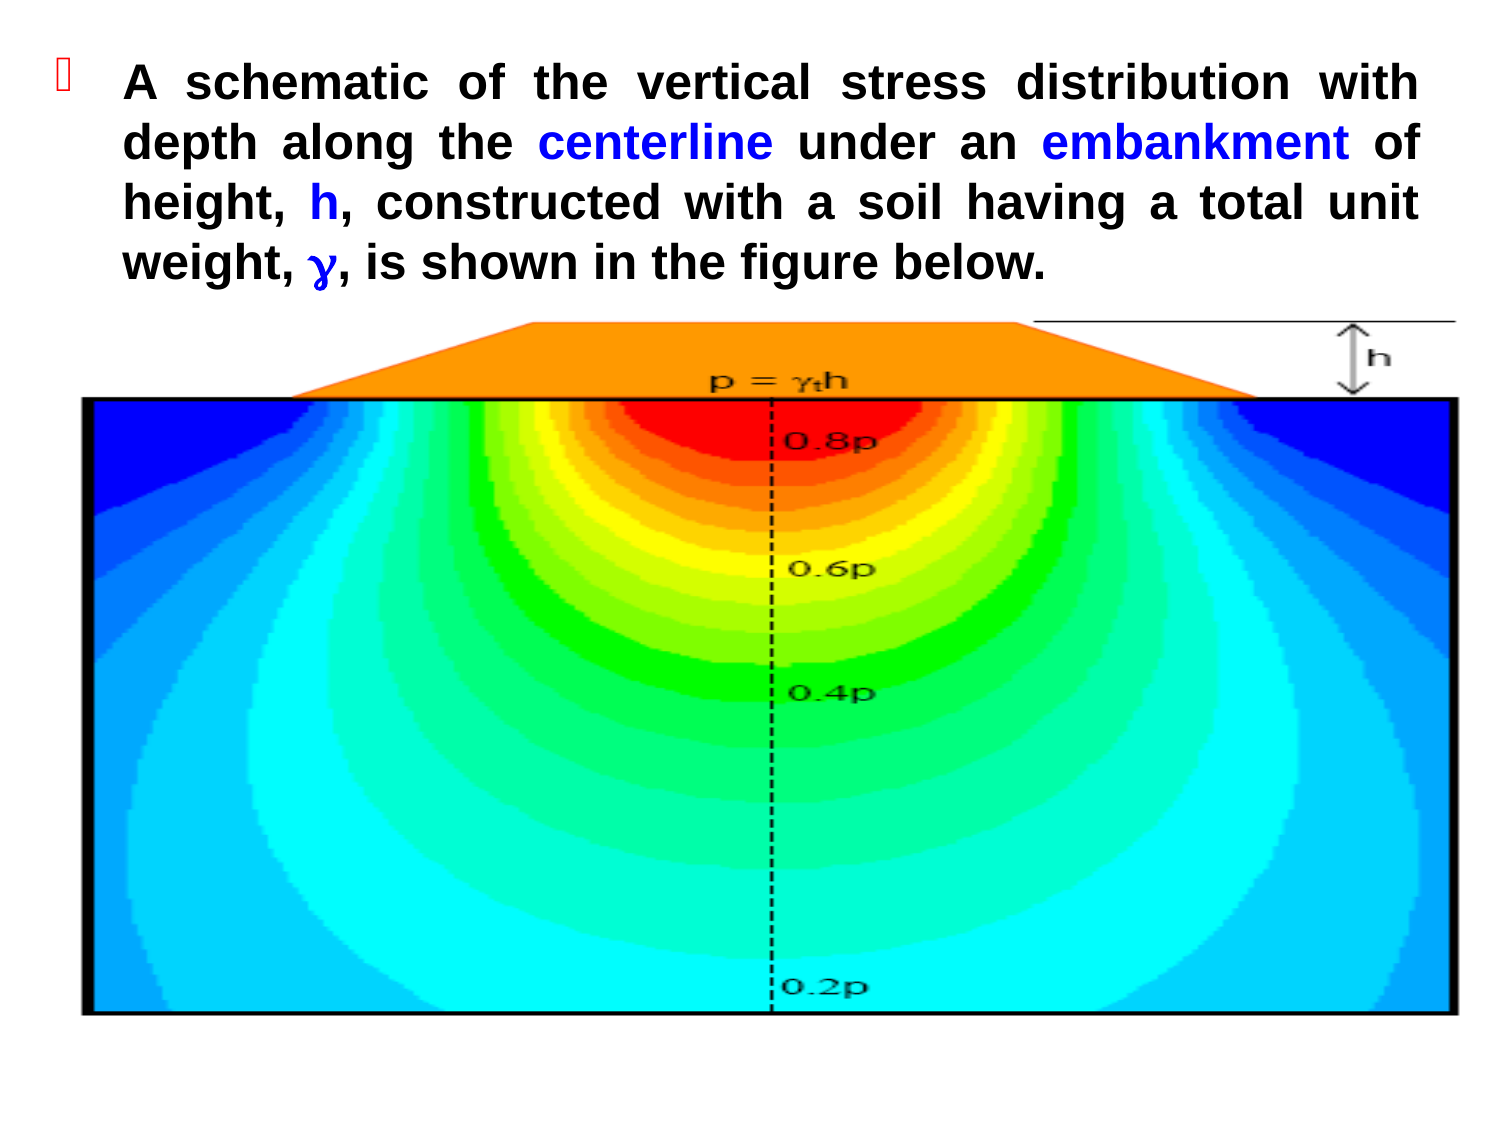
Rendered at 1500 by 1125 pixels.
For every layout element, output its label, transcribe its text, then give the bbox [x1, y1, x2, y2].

picture [58, 314, 1500, 1028]
text_box A schematic of the vertical stress distribution with depth along the centerline under an embankment of height, h, constructed with a soil having a total unit weight, g, is shown in the figure below. [41, 42, 1436, 298]
